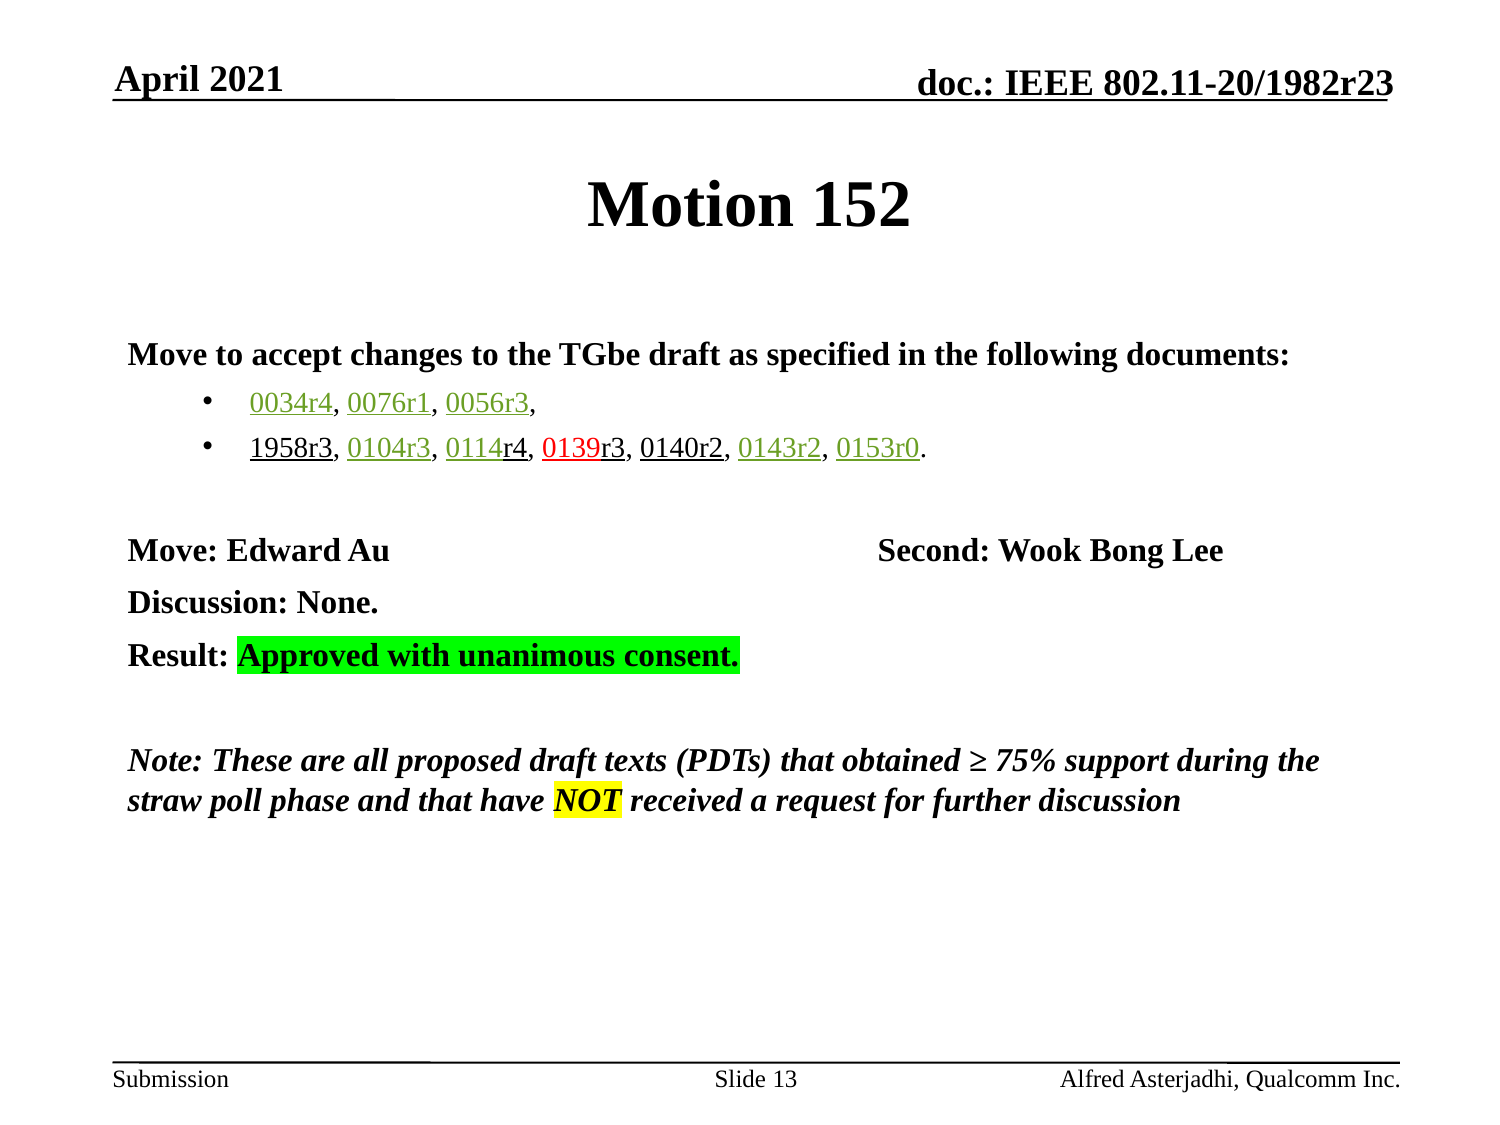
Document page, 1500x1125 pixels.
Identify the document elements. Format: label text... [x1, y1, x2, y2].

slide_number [114, 54, 423, 100]
footer Alfred Asterjadhi, Qualcomm Inc. [878, 1061, 1402, 1093]
slide_number Slide 13 [712, 1061, 800, 1123]
list Move to accept changes to the TGbe draft as specified in the following documents: 0034r4, 0076r1, 0056r3, 1958r3, 0104r3, 0114r4, 0139r3, 0140r2, 0143r2, 0153r0. Move: Edward Au Second: Wook Bong Lee Discussion: None. Result: Approved with unanimous consent. Note: These are all proposed draft texts (PDTs) that obtained ≥ 75% support during the straw poll phase and that have NOT received a request for further discussion [112, 324, 1388, 1000]
title Motion 152 [112, 112, 1388, 288]
